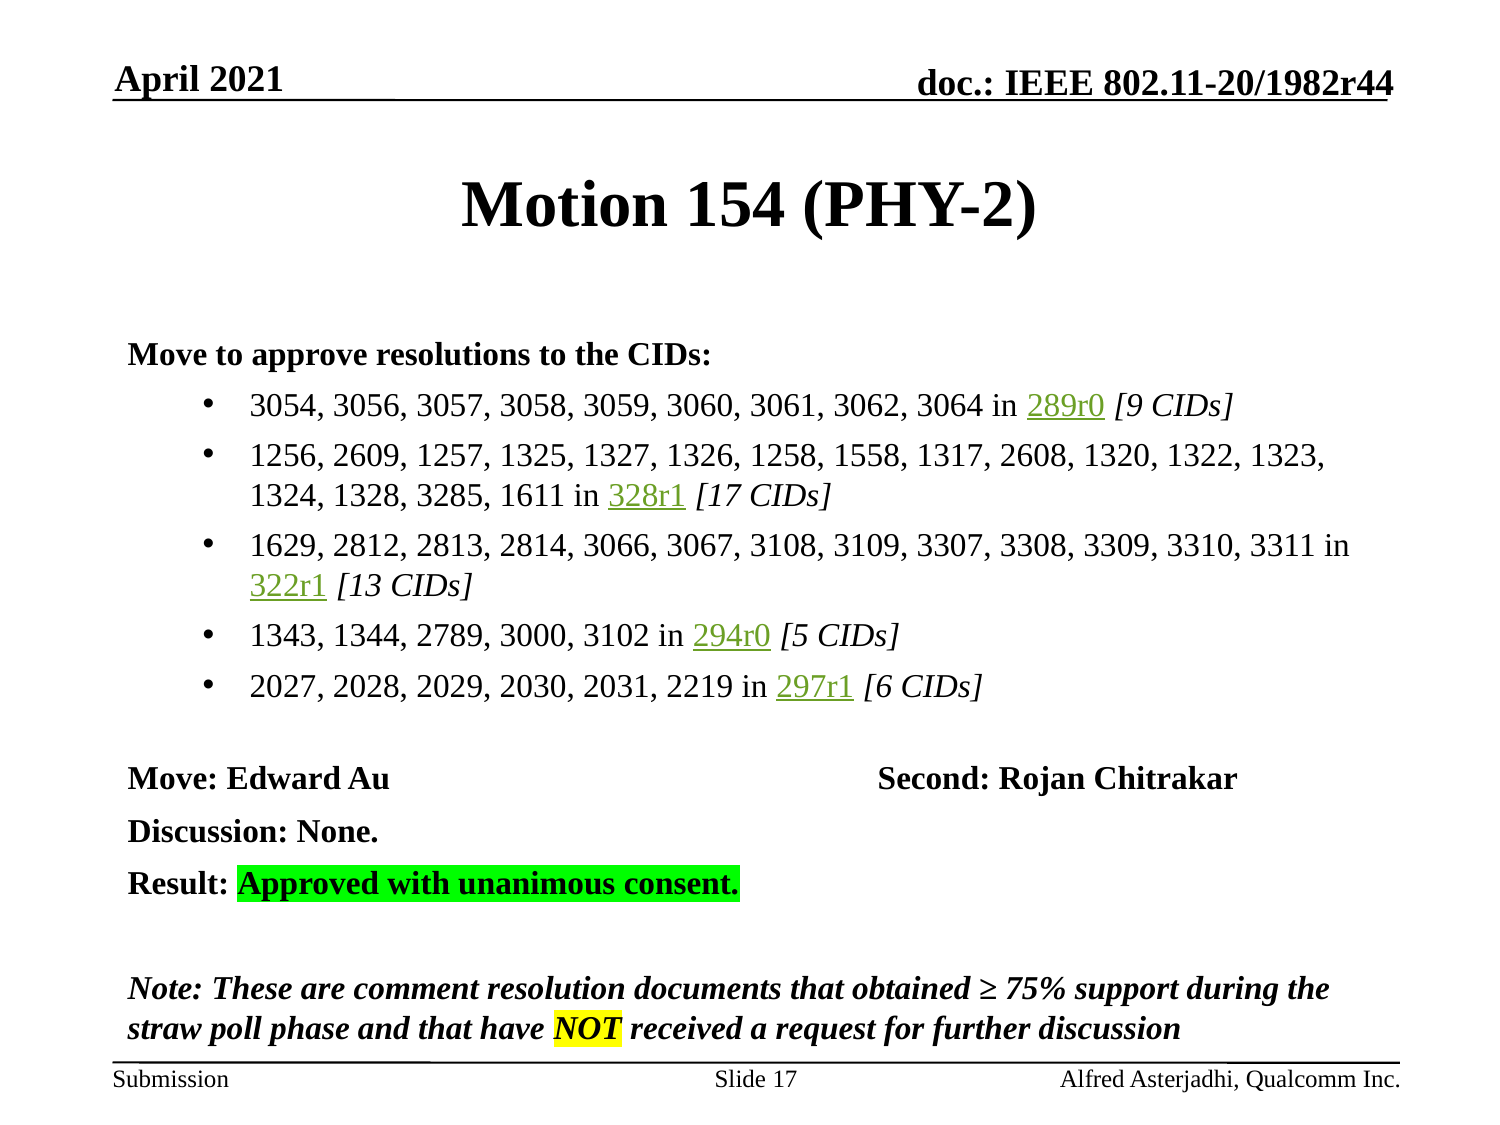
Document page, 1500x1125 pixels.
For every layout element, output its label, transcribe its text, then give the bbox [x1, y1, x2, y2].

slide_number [114, 54, 423, 100]
footer Alfred Asterjadhi, Qualcomm Inc. [878, 1061, 1402, 1093]
list Move to approve resolutions to the CIDs: 3054, 3056, 3057, 3058, 3059, 3060, 3061, 3062, 3064 in 289r0 [9 CIDs] 1256, 2609, 1257, 1325, 1327, 1326, 1258, 1558, 1317, 2608, 1320, 1322, 1323, 1324, 1328, 3285, 1611 in 328r1 [17 CIDs] 1629, 2812, 2813, 2814, 3066, 3067, 3108, 3109, 3307, 3308, 3309, 3310, 3311 in 322r1 [13 CIDs] 1343, 1344, 2789, 3000, 3102 in 294r0 [5 CIDs] 2027, 2028, 2029, 2030, 2031, 2219 in 297r1 [6 CIDs] Move: Edward Au Second: Rojan Chitrakar Discussion: None. Result: Approved with unanimous consent. Note: These are comment resolution documents that obtained ≥ 75% support during the straw poll phase and that have NOT received a request for further discussion [112, 324, 1388, 1000]
slide_number Slide 17 [712, 1061, 800, 1123]
title Motion 154 (PHY-2) [112, 112, 1388, 288]
